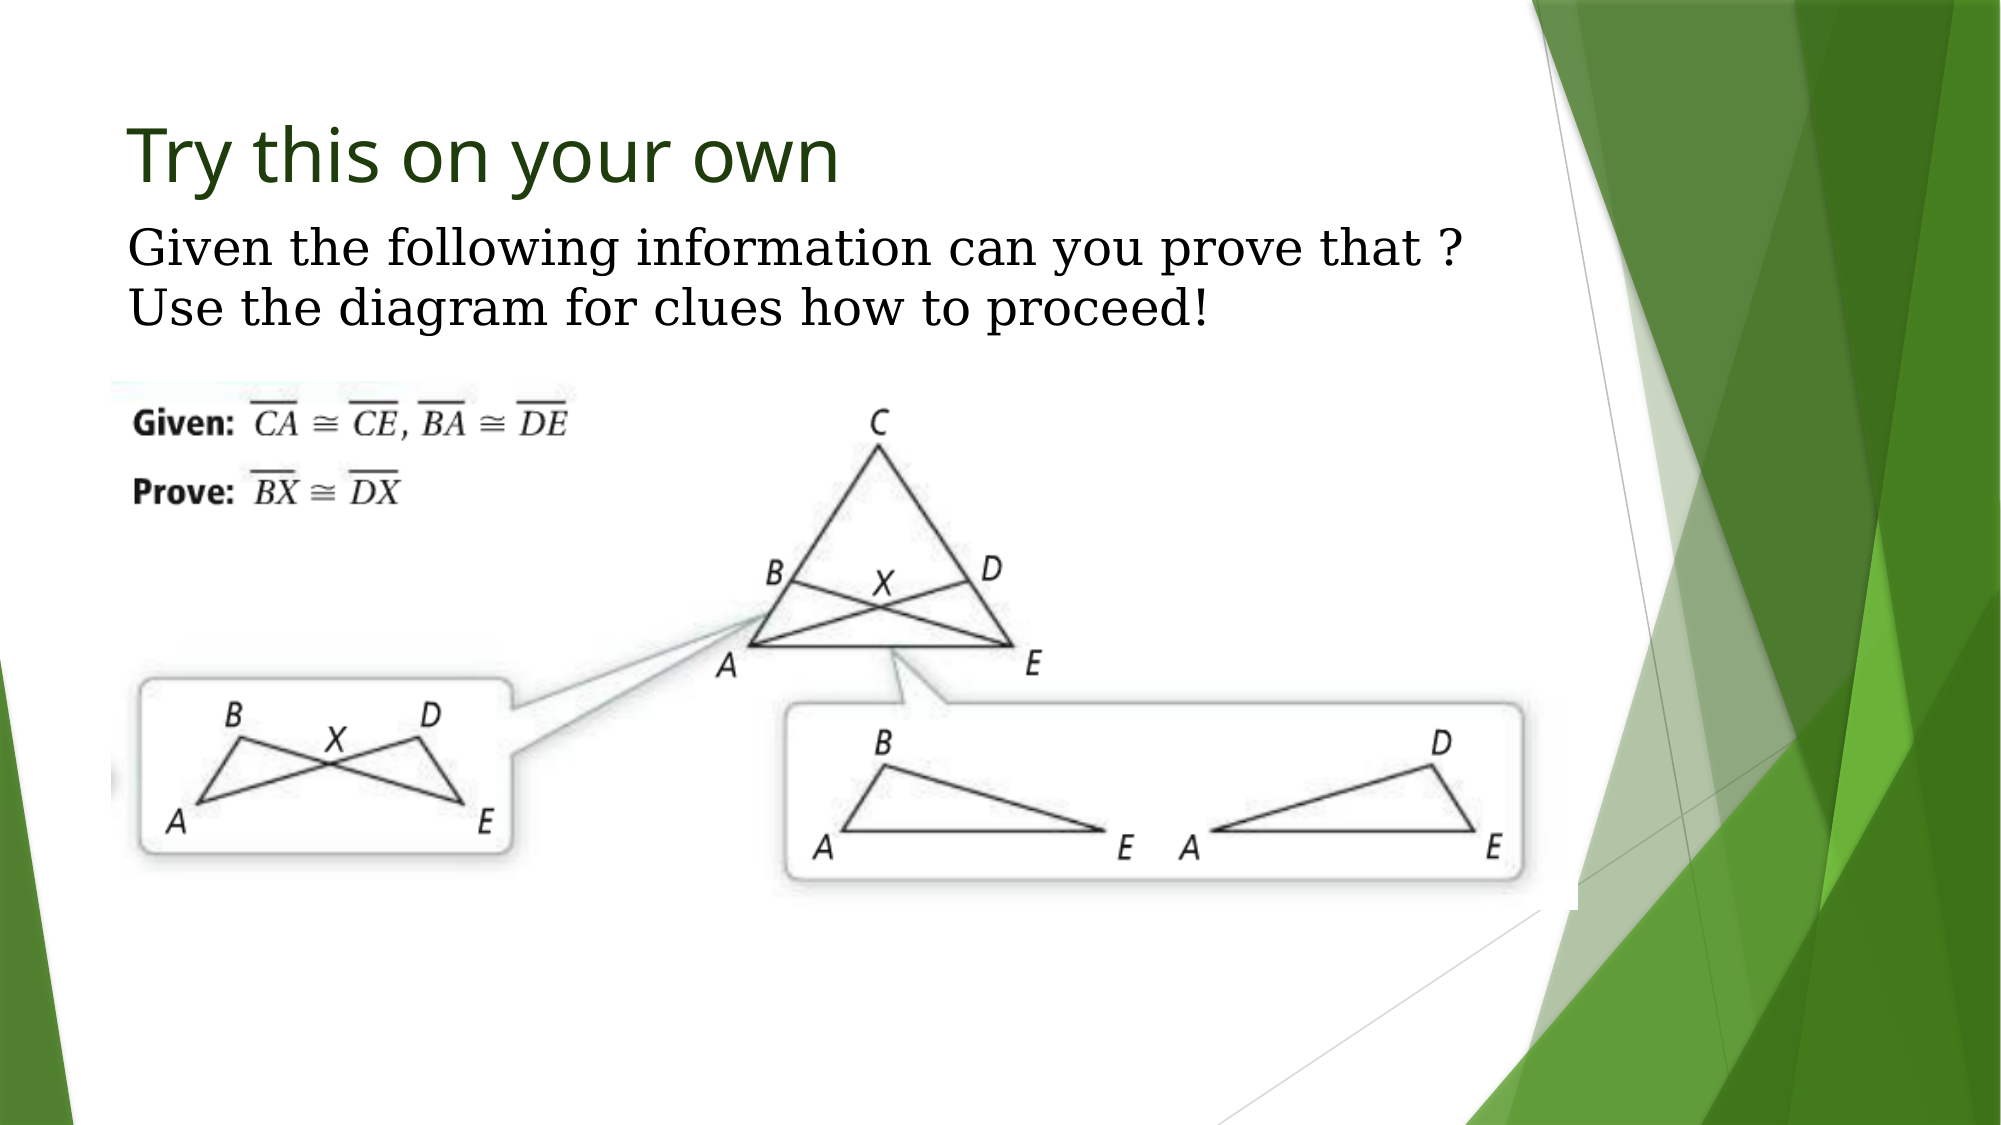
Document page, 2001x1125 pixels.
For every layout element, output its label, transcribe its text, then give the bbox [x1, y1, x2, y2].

picture [110, 380, 1578, 911]
title Try this on your own [111, 99, 1522, 317]
